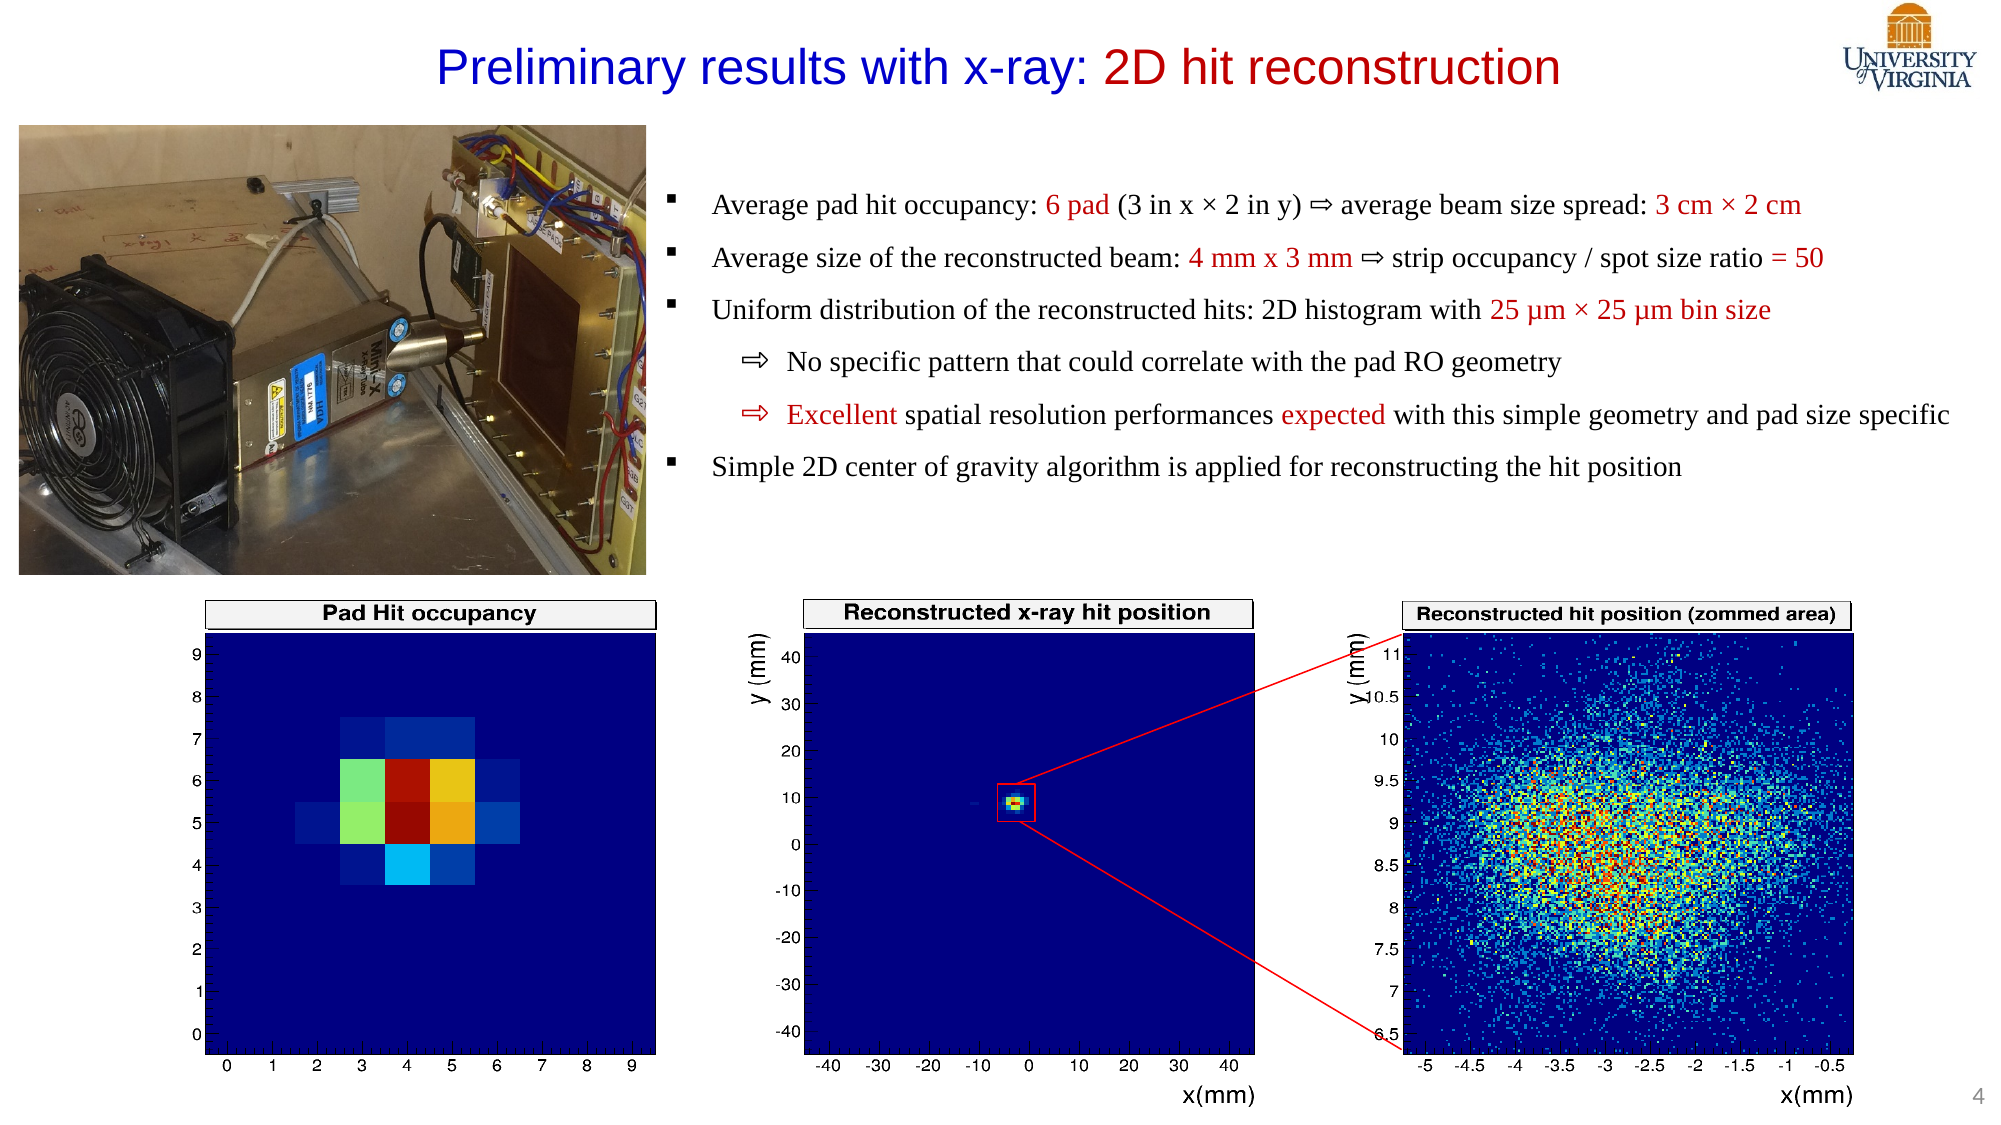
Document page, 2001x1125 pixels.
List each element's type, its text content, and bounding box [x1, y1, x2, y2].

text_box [173, 587, 1888, 1113]
text_box Average pad hit occupancy: 6 pad (3 in x × 2 in y) ⇨ average beam size spread: 3 cm × 2 cm Average size of the reconstructed beam: 4 mm x 3 mm ⇨ strip occupancy / spot size ratio = 50 Uniform distribution of the reconstructed hits: 2D histogram with 25 µm × 25 µm bin size No specific pattern that could correlate with the pad RO geometry Excellent spatial resolution performances expected with this simple geometry and pad size specific Simple 2D center of gravity algorithm is applied for reconstructing the hit position [651, 160, 1999, 490]
text_box Preliminary results with x-ray: 2D hit reconstruction [0, 0, 1998, 137]
picture [18, 124, 647, 576]
slide_number 4 [1533, 1065, 2000, 1125]
